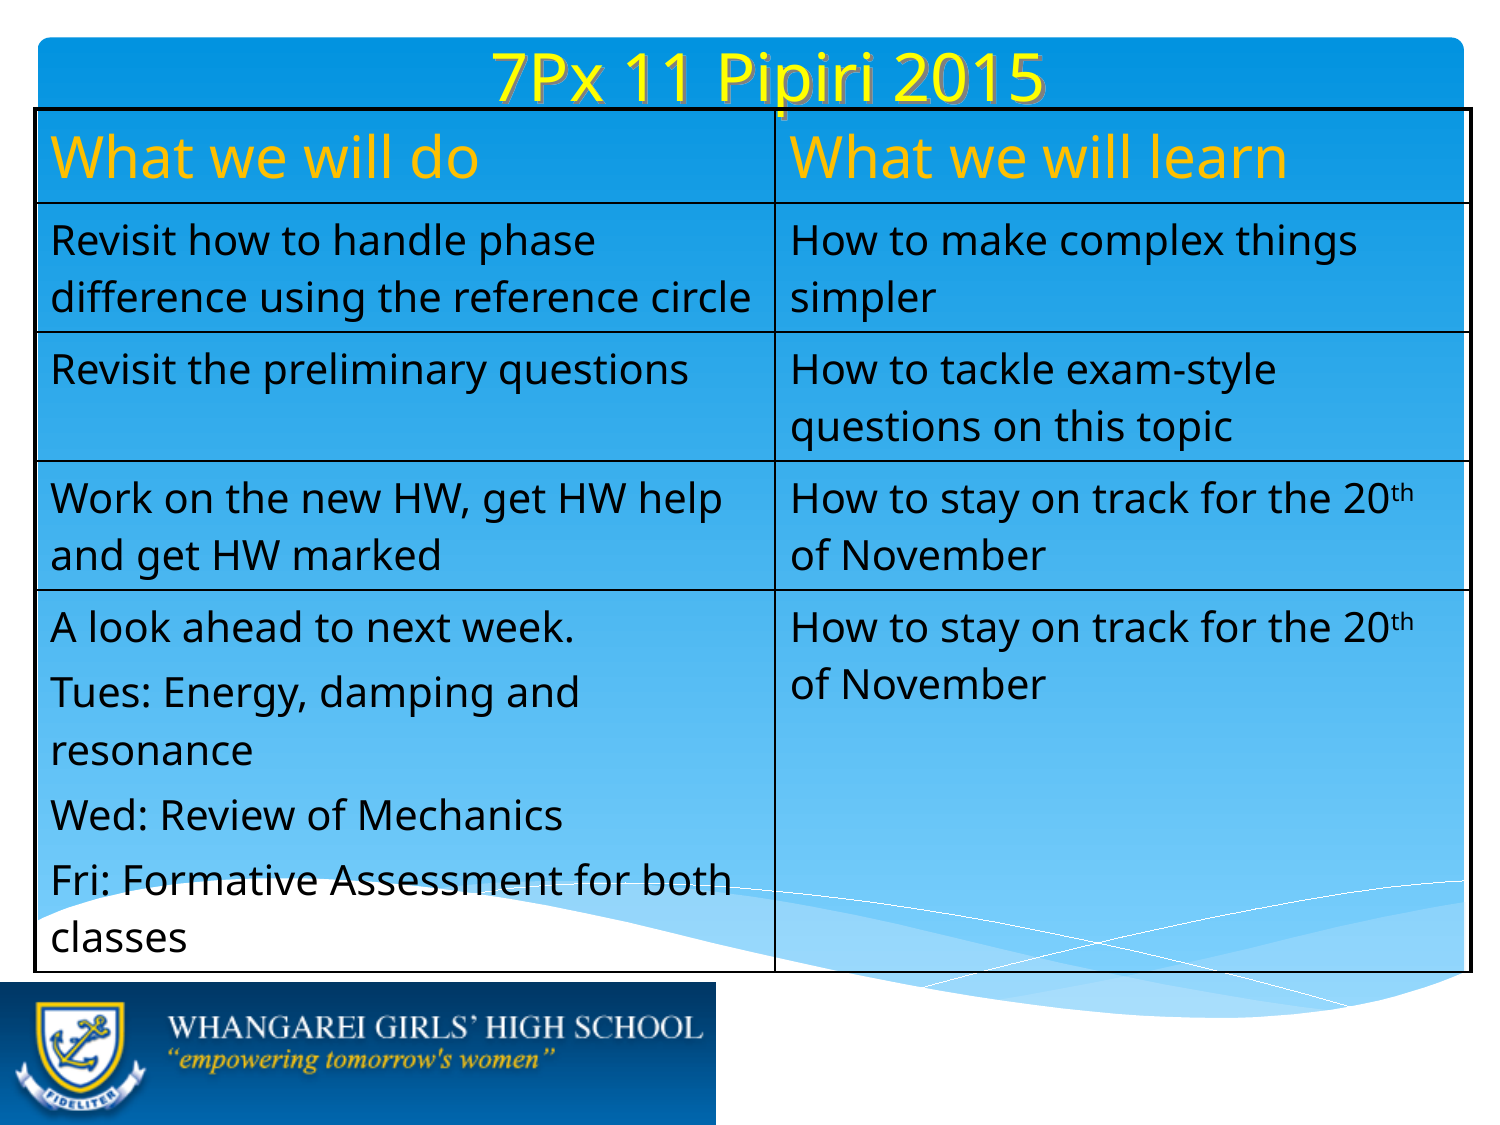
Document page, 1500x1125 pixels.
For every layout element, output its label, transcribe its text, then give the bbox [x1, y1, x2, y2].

table_cell Work on the new HW, get HW help and get HW marked [37, 462, 774, 589]
table_cell How to make complex things simpler [776, 204, 1469, 331]
table_header What we will do [37, 111, 774, 202]
table_cell How to stay on track for the 20th of November [776, 462, 1469, 589]
table_cell How to tackle exam-style questions on this topic [776, 333, 1469, 460]
table_cell Revisit how to handle phase difference using the reference circle [37, 204, 774, 331]
table_cell How to stay on track for the 20th of November [776, 591, 1469, 971]
picture [0, 982, 716, 1125]
text_box 7Px 11 Pipiri 2015 [162, 24, 1375, 107]
table_cell Revisit the preliminary questions [37, 333, 774, 460]
table_header What we will learn [776, 111, 1469, 202]
table_cell A look ahead to next week. Tues: Energy, damping and resonance Wed: Review of Mechanics Fri: Formative Assessment for both classes [37, 591, 774, 971]
